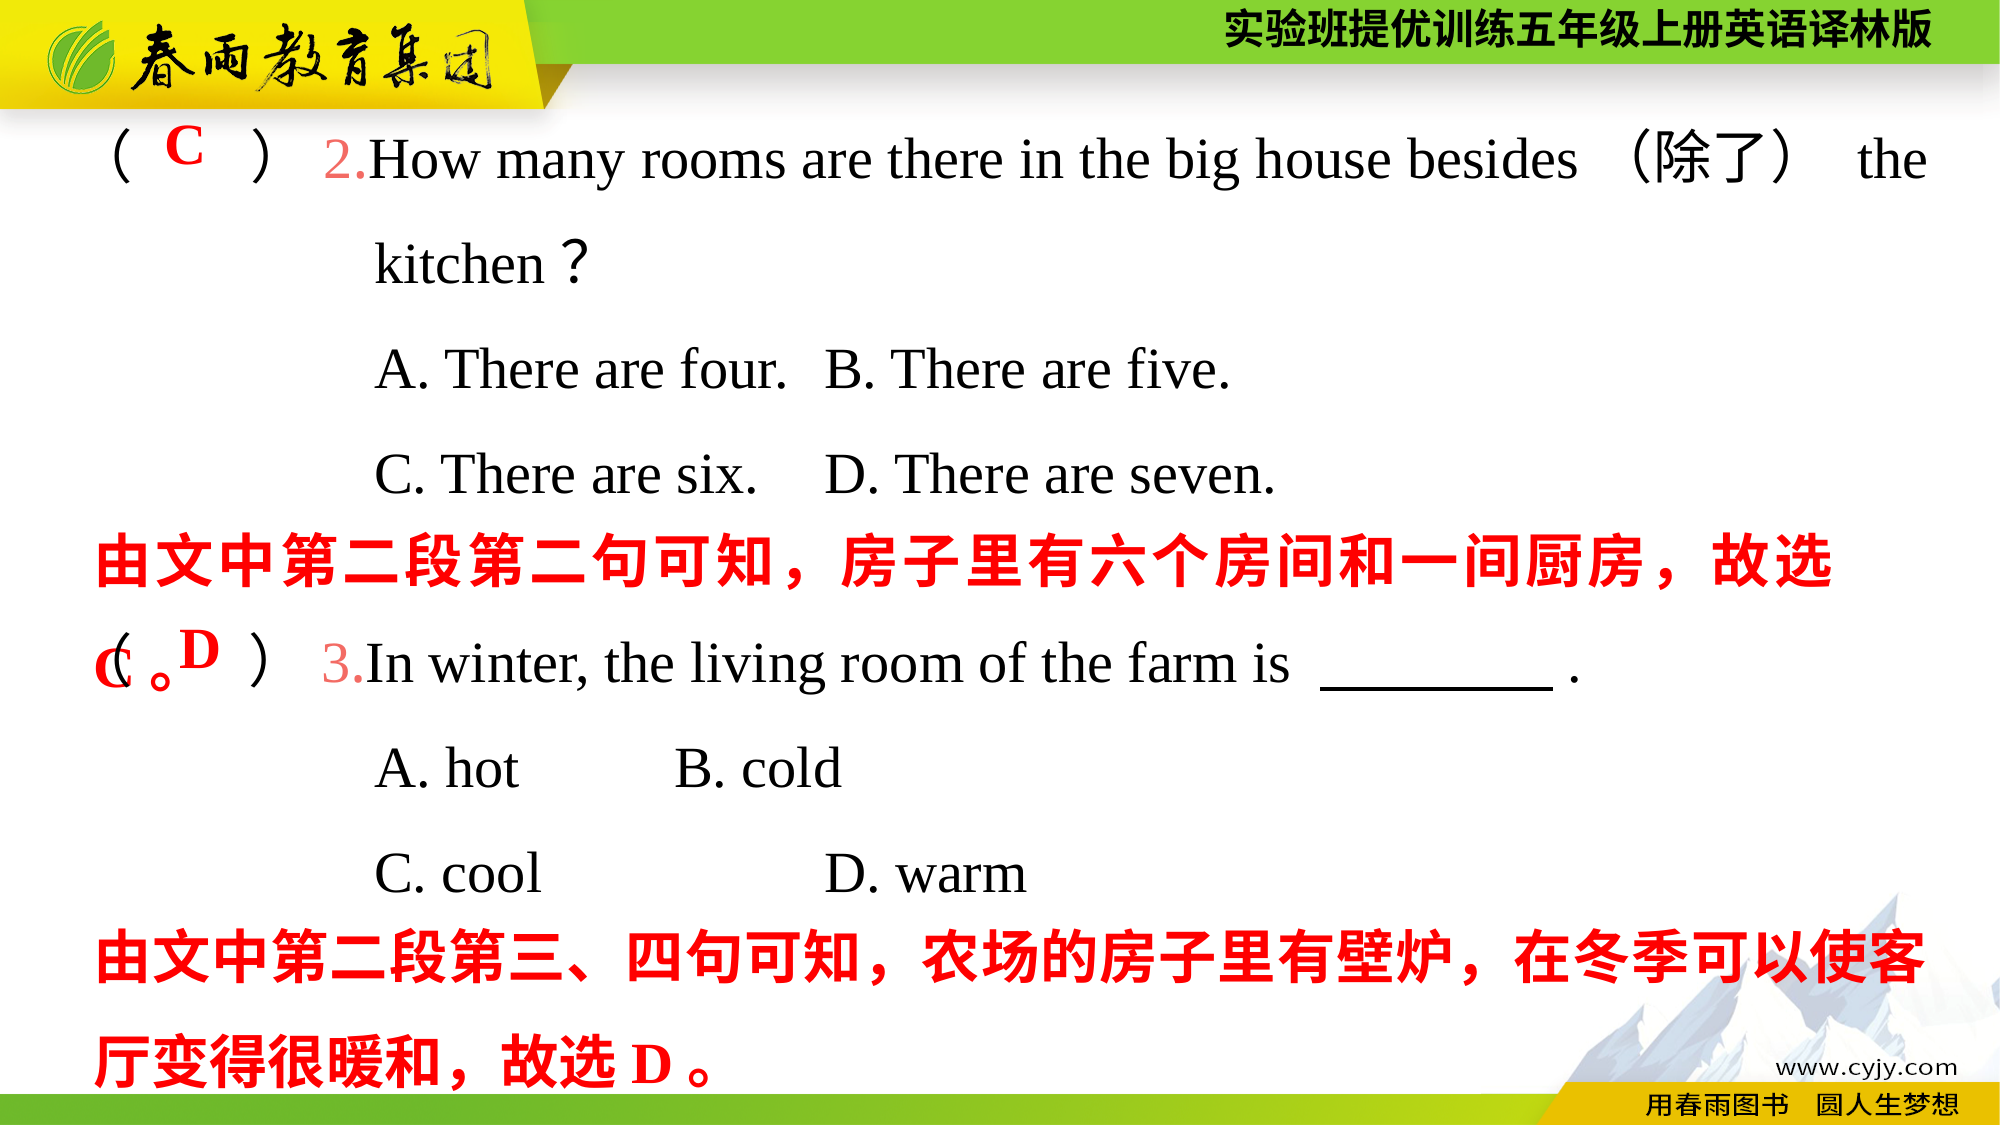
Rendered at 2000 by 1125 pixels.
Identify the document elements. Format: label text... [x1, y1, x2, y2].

text_box （ ）3.In winter, the living room of the farm is . A. hot B. cold C. cool D. warm [59, 581, 1944, 912]
list （ ）2.How many rooms are there in the big house besides（除了） the kitchen？ A. There are four. B. There are five. C. There are six. D. There are seven. [59, 78, 1944, 505]
text_box 由文中第二段第三、四句可知，农场的房子里有壁炉，在冬季可以使客厅变得很暖和，故选D。 [78, 877, 1944, 1103]
text_box C [149, 98, 222, 184]
text_box D [164, 602, 237, 688]
picture [0, 0, 2000, 1125]
text_box 由文中第二段第二句可知，房子里有六个房间和一间厨房，故选C。 [78, 481, 1863, 581]
